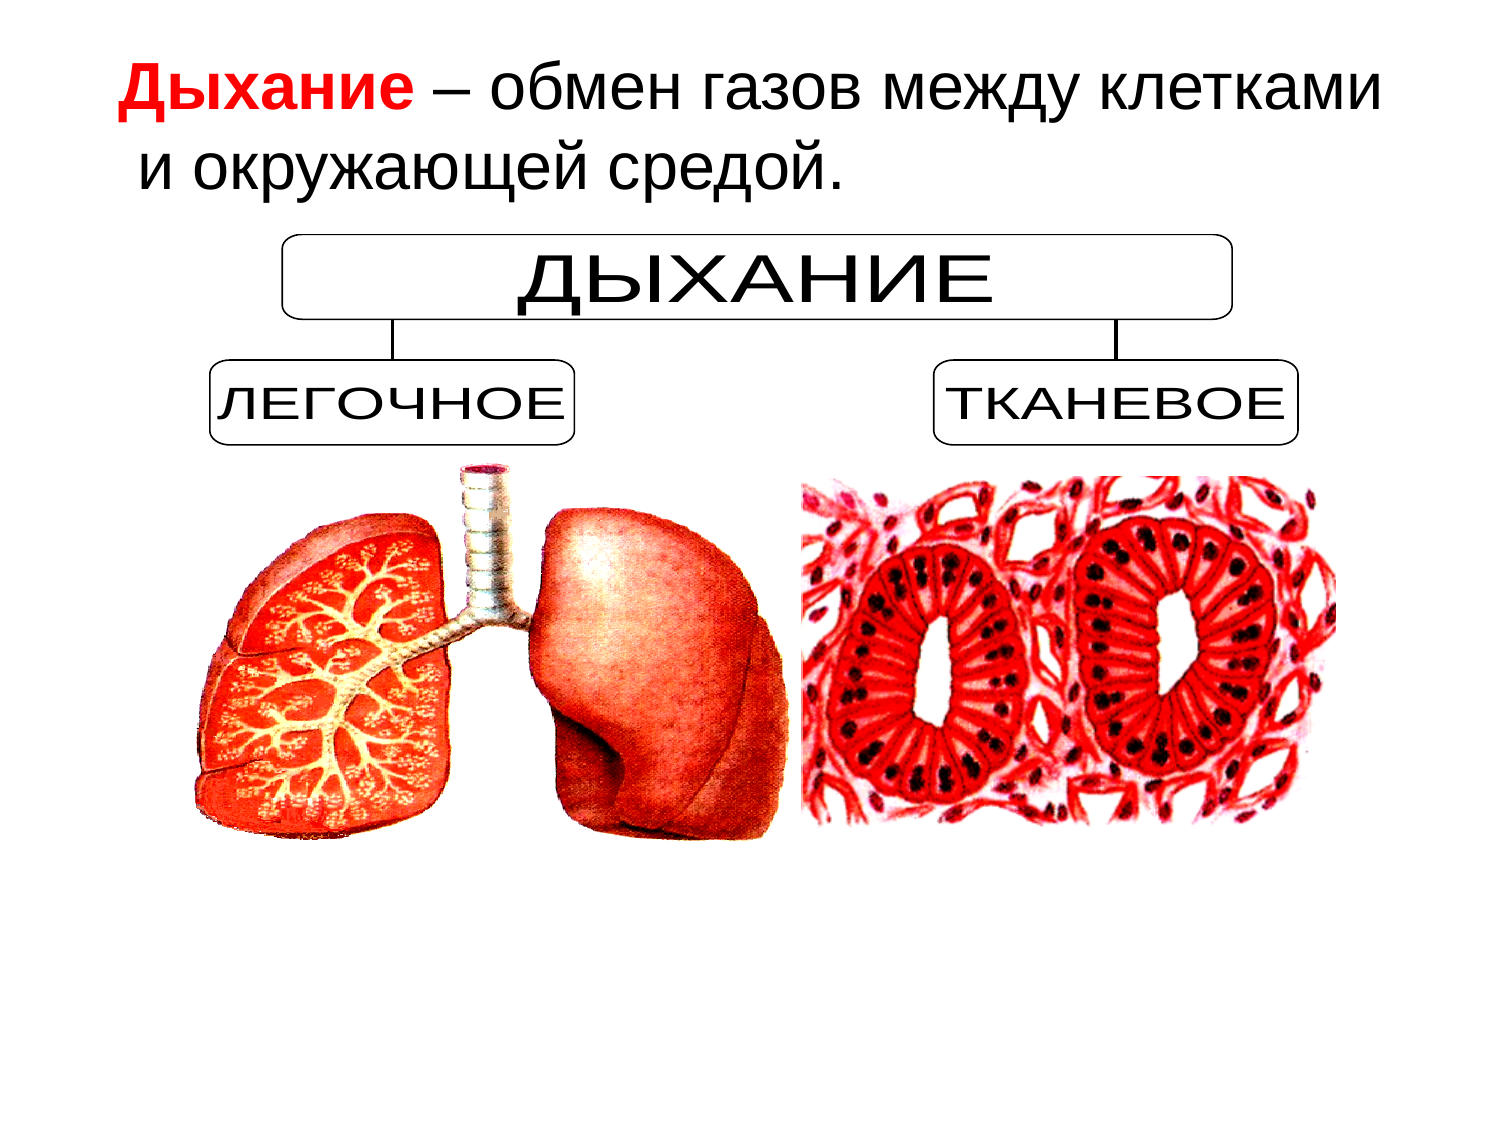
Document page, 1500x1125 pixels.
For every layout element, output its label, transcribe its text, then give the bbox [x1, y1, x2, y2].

picture [187, 234, 1337, 844]
text_box Дыхание – обмен газов между клетками и окружающей средой. [104, 35, 1401, 210]
